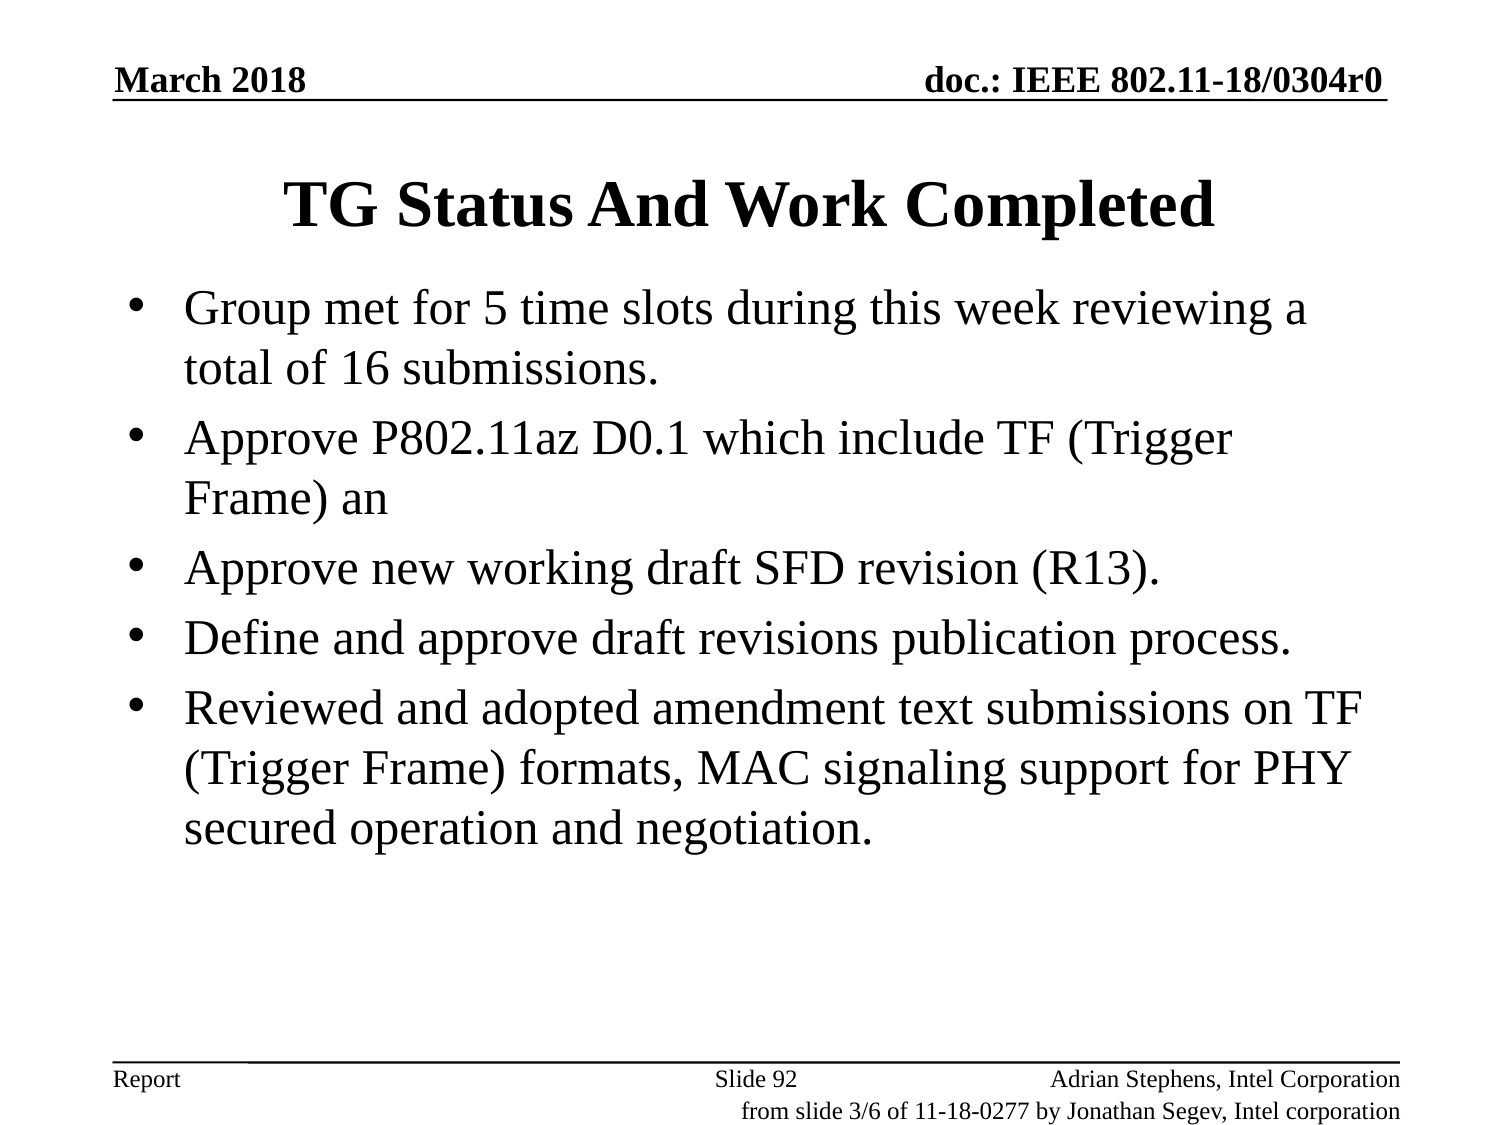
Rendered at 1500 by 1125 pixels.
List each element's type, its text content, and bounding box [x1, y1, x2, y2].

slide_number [114, 54, 374, 101]
title TG Status And Work Completed [112, 112, 1388, 267]
footer Adrian Stephens, Intel Corporation [878, 1061, 1402, 1087]
slide_number Slide 92 [711, 1061, 801, 1093]
text_box from slide 3/6 of 11-18-0277 by Jonathan Segev, Intel corporation [343, 1087, 1417, 1125]
list Group met for 5 time slots during this week reviewing a total of 16 submissions. Approve P802.11az D0.1 which include TF (Trigger Frame) an Approve new working draft SFD revision (R13). Define and approve draft revisions publication process. Reviewed and adopted amendment text submissions on TF (Trigger Frame) formats, MAC signaling support for PHY secured operation and negotiation. [112, 267, 1388, 1000]
